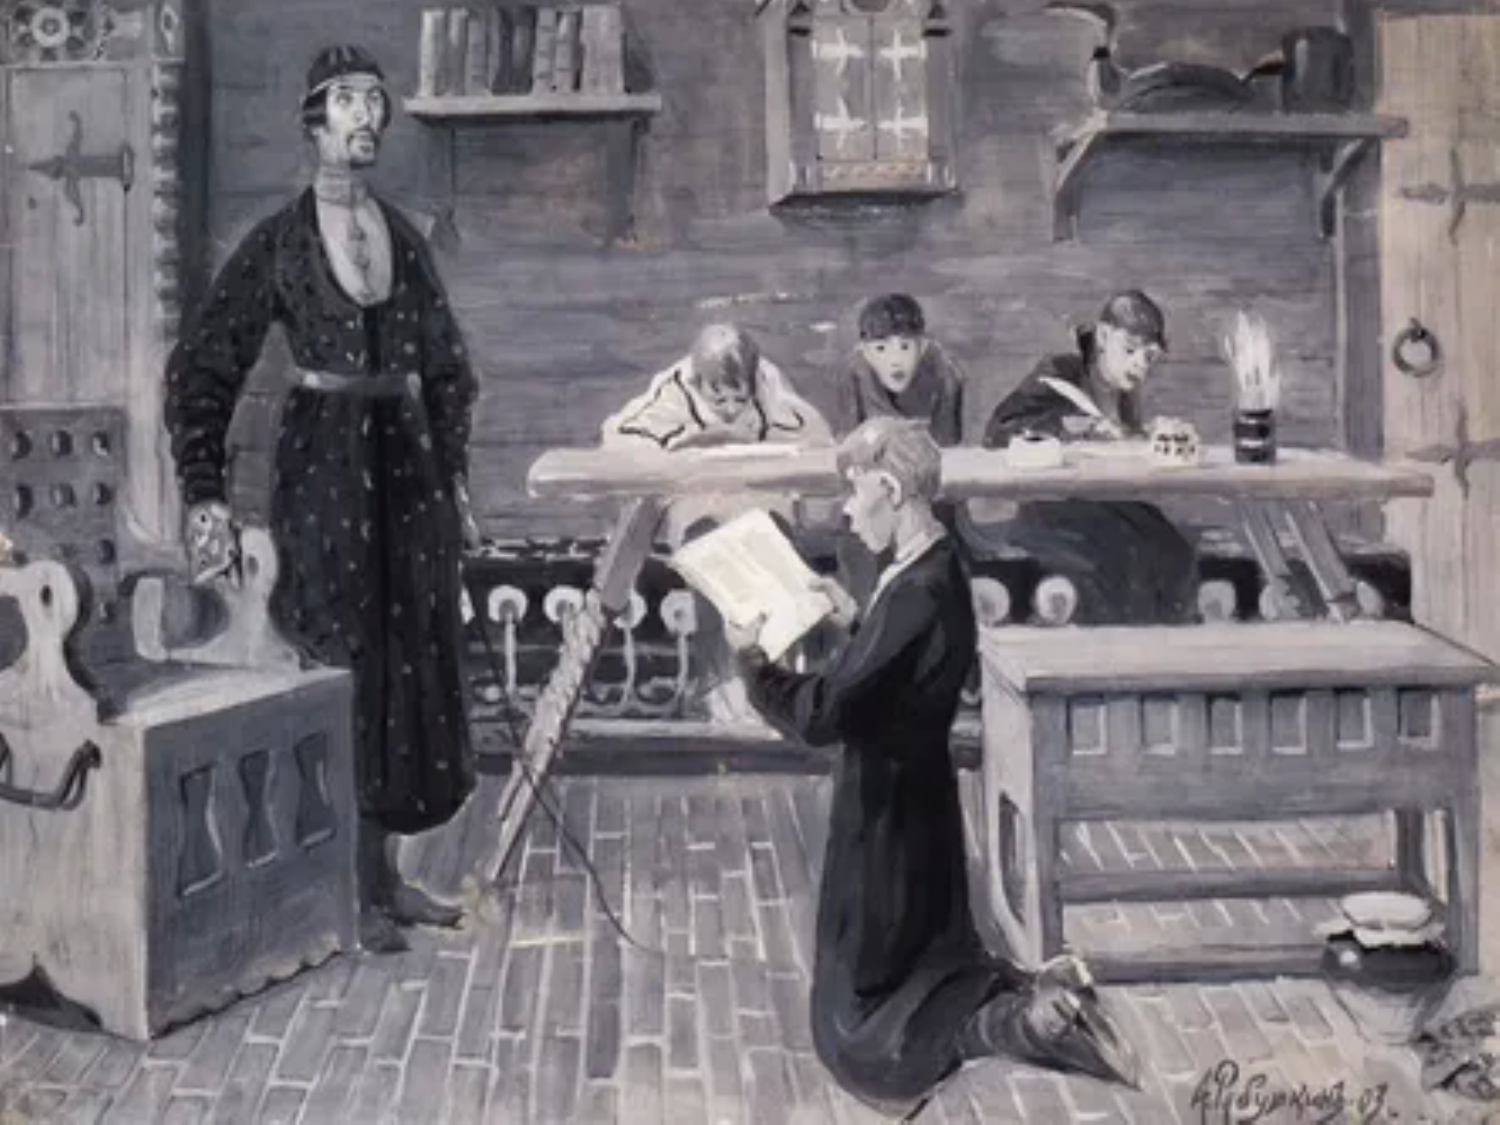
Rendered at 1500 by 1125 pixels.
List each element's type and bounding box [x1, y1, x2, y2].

list [0, 0, 1500, 1125]
